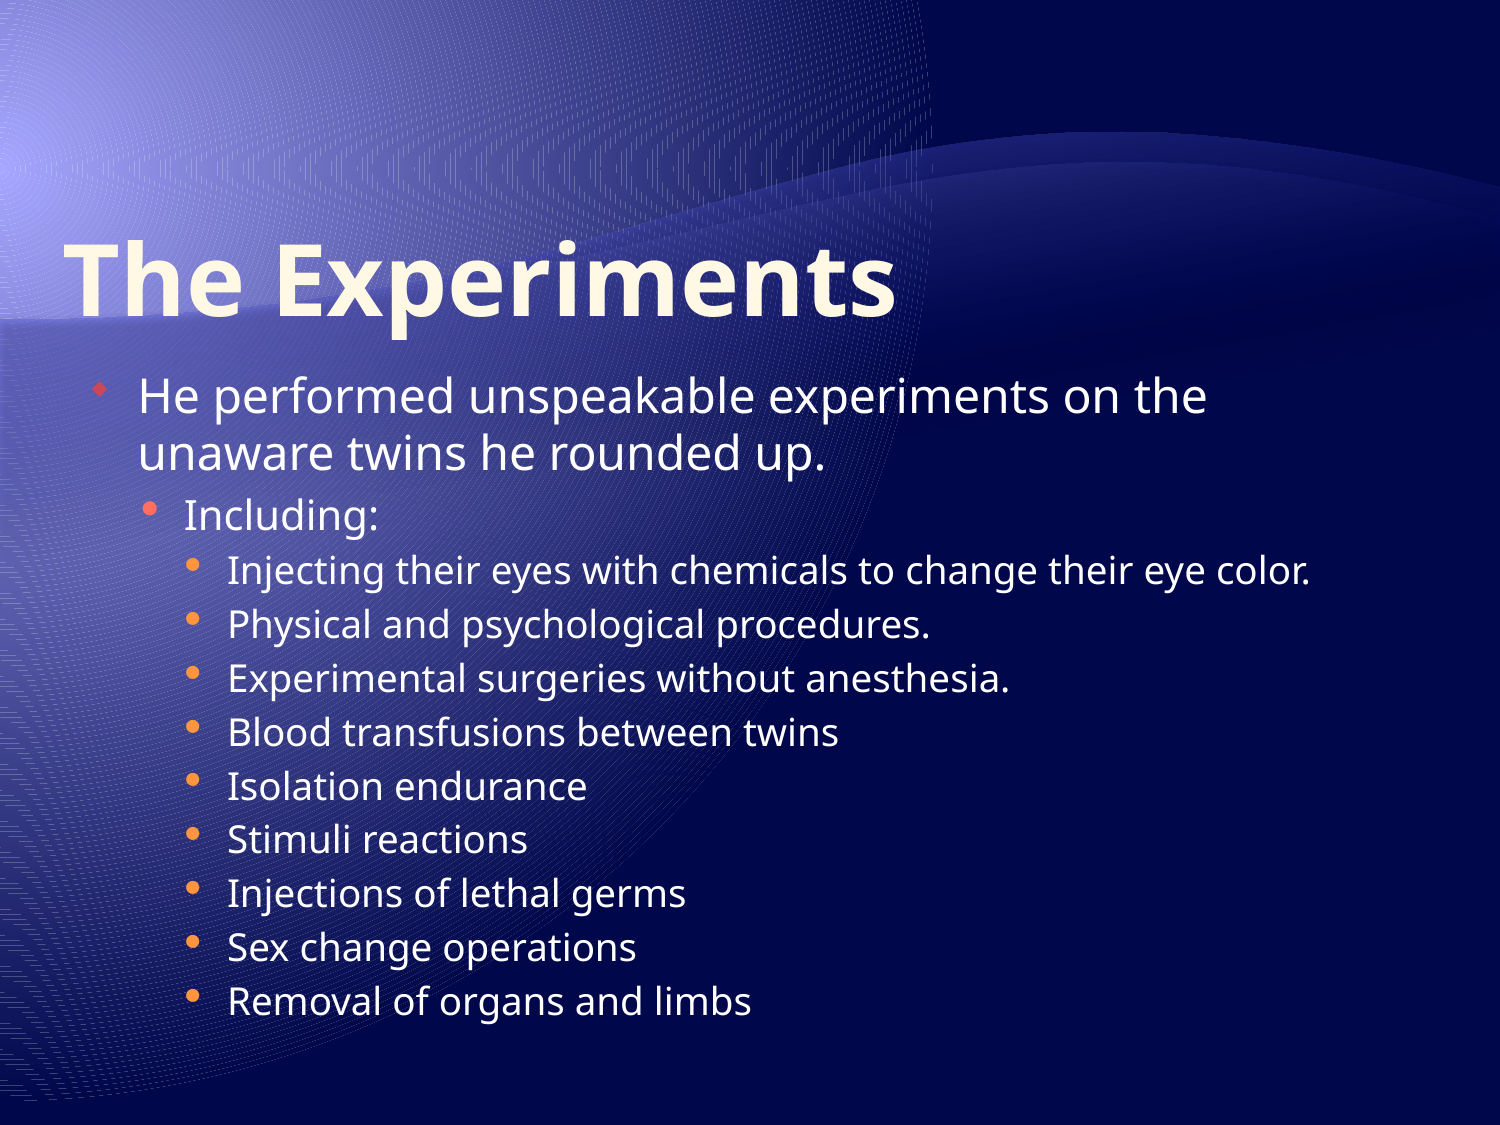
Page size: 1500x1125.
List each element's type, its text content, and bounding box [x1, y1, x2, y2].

title The Experiments [62, 87, 1413, 338]
list He performed unspeakable experiments on the unaware twins he rounded up. Including: Injecting their eyes with chemicals to change their eye color. Physical and psychological procedures. Experimental surgeries without anesthesia. Blood transfusions between twins Isolation endurance Stimuli reactions Injections of lethal germs Sex change operations Removal of organs and limbs [75, 357, 1425, 1033]
